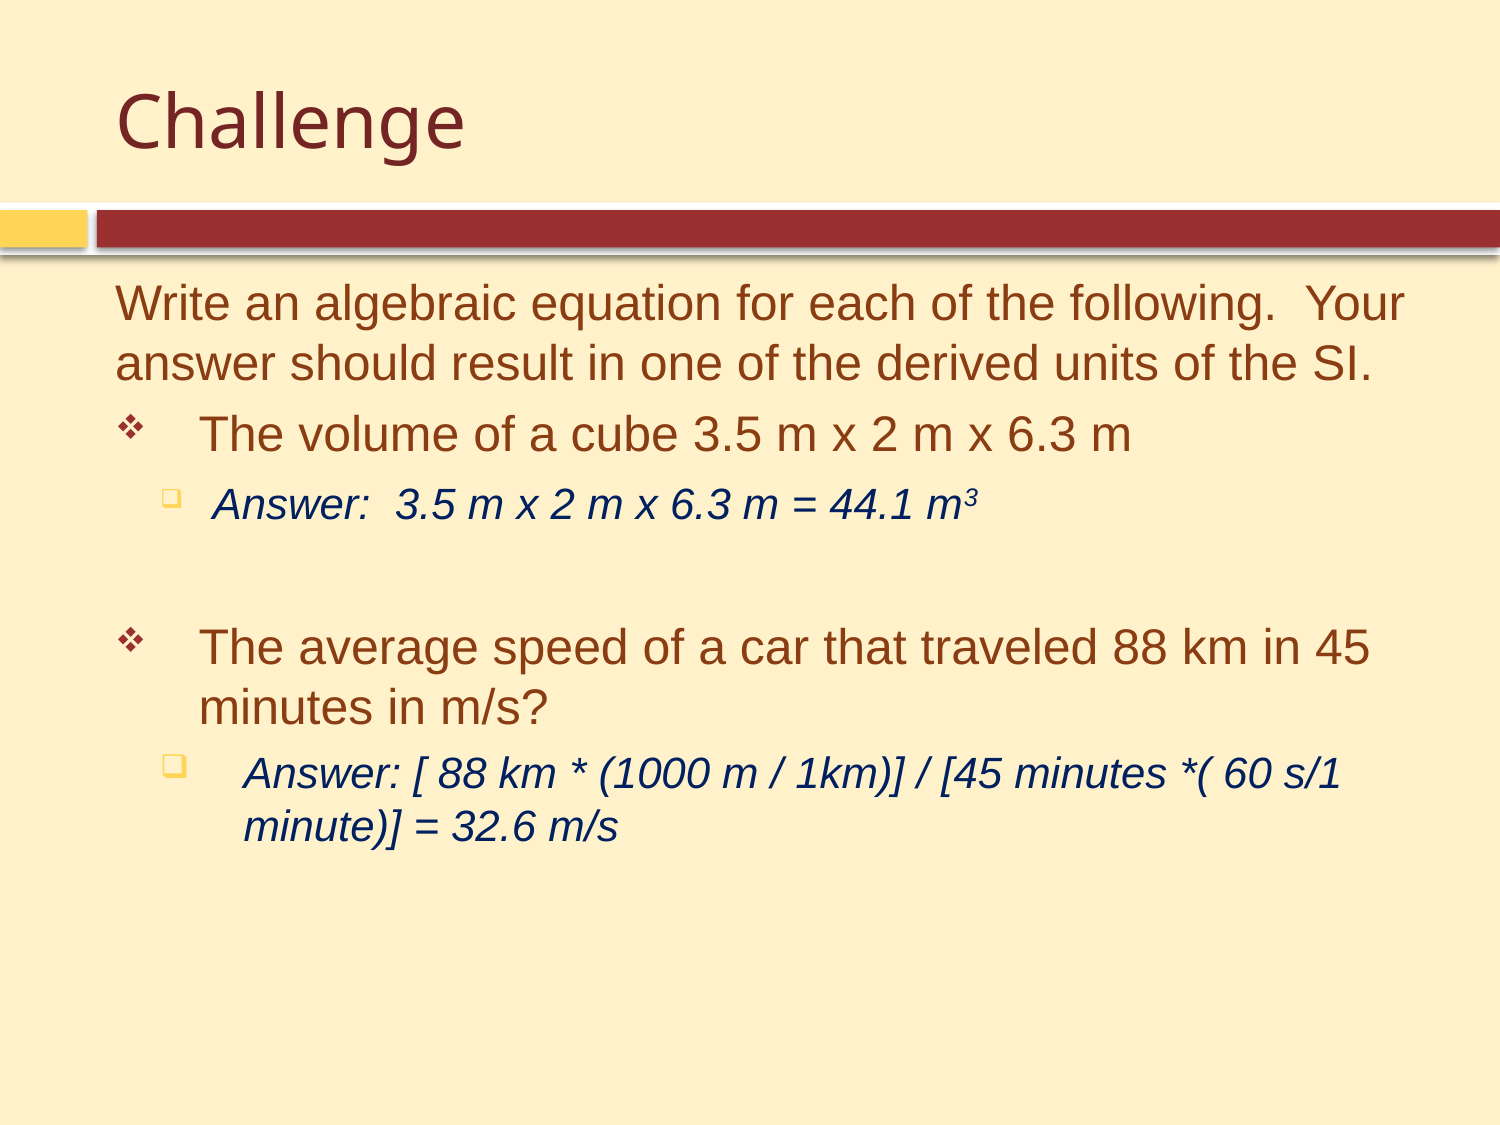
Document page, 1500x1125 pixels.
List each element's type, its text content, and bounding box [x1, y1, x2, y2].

list Write an algebraic equation for each of the following. Your answer should result in one of the derived units of the SI. The volume of a cube 3.5 m x 2 m x 6.3 m Answer: 3.5 m x 2 m x 6.3 m = 44.1 m3 The average speed of a car that traveled 88 km in 45 minutes in m/s? Answer: [ 88 km * (1000 m / 1km)] / [45 minutes *( 60 s/1 minute)] = 32.6 m/s [100, 262, 1438, 1000]
title Challenge [100, 37, 1438, 200]
